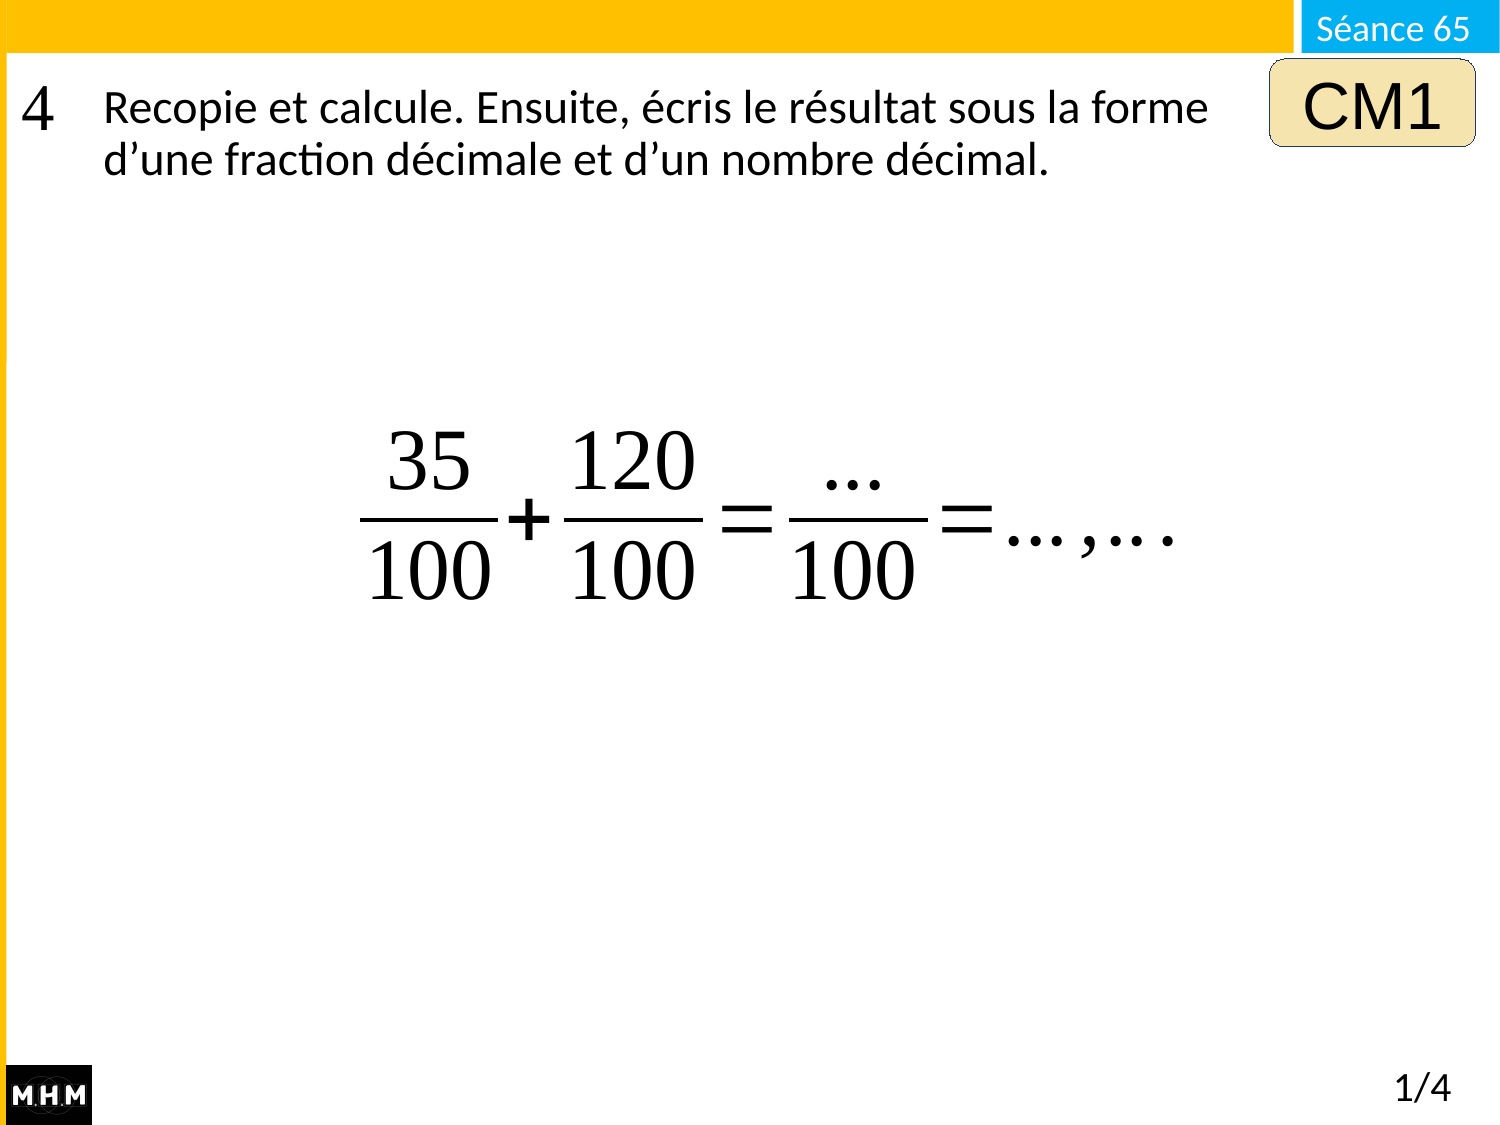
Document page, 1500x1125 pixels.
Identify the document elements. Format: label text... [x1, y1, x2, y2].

text_box Recopie et calcule. Ensuite, écris le résultat sous la forme d’une fraction décimale et d’un nombre décimal. [88, 58, 1313, 210]
picture [6, 1065, 92, 1125]
text_box CM1 [1313, 58, 1476, 147]
text_box 1/4 [1344, 1064, 1500, 1125]
